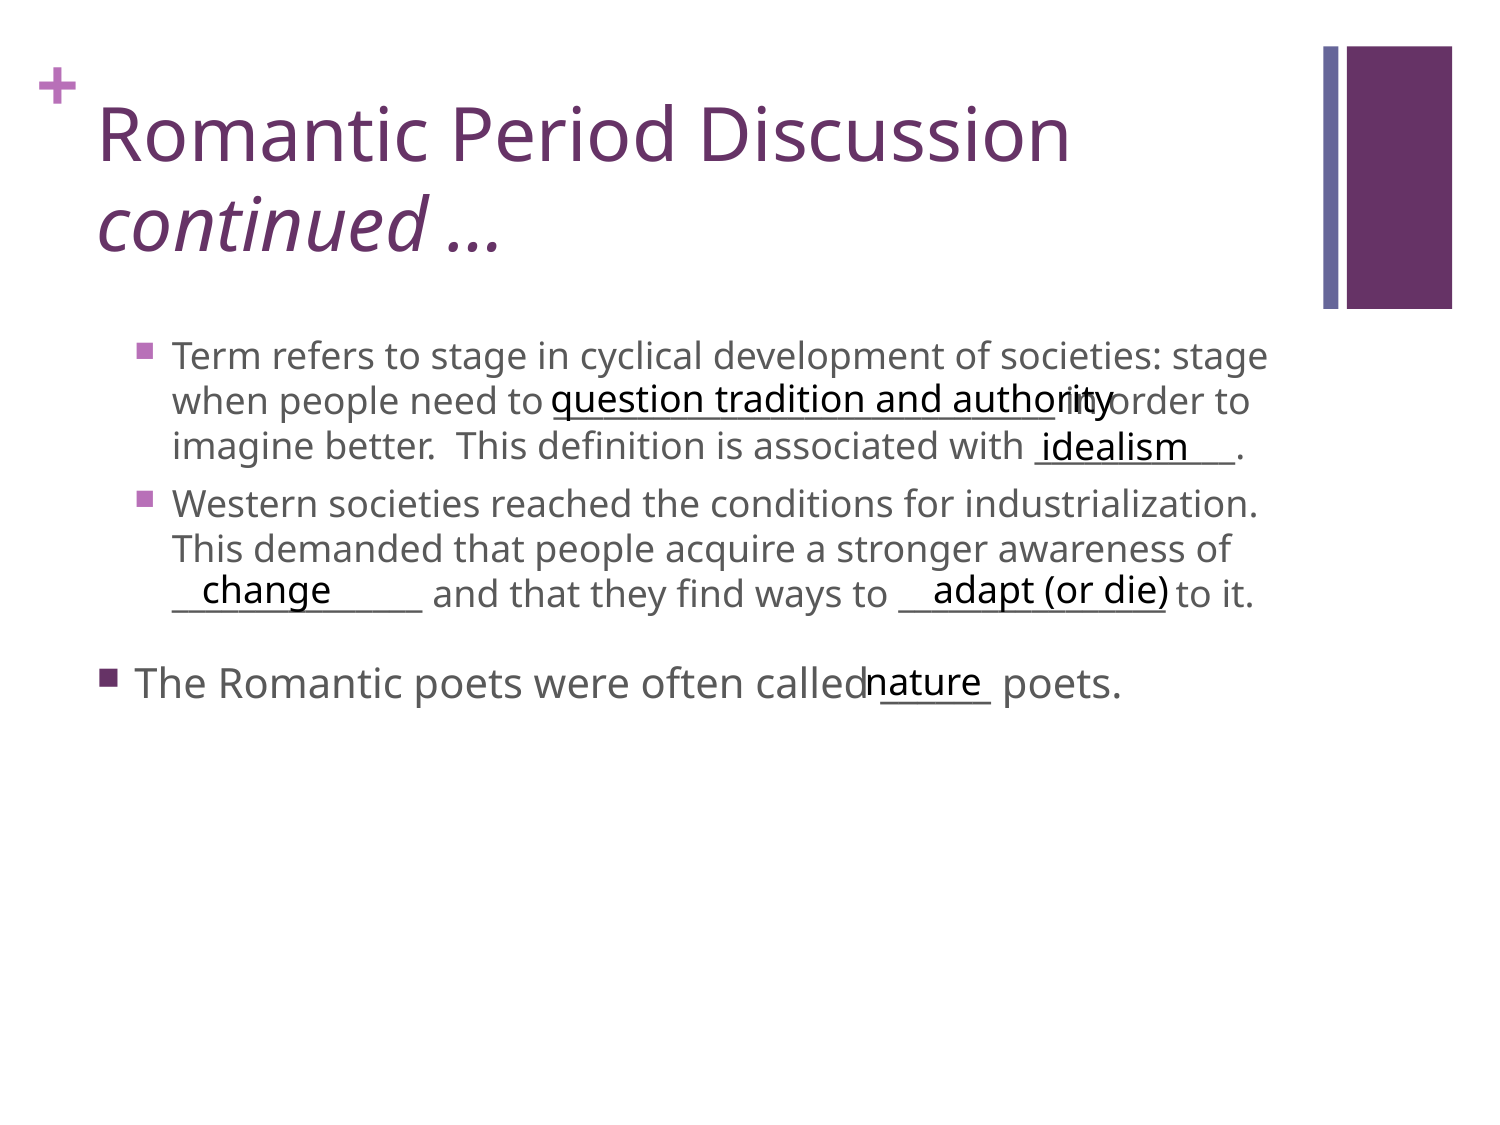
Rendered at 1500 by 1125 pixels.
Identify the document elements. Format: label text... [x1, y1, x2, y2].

text_box question tradition and authority [535, 367, 1229, 428]
text_box nature [850, 650, 1070, 711]
text_box idealism [1026, 415, 1431, 476]
text_box change [187, 559, 423, 619]
title Romantic Period Discussion continued … [81, 79, 1322, 263]
text_box adapt (or die) [918, 559, 1265, 619]
list Term refers to stage in cyclical development of societies: stage when people need to ______________________________ in order to imagine better. This definition is associated with ____________. Western societies reached the conditions for industrialization. This demanded that people acquire a stronger awareness of _______________ and that they find ways to ________________ to it. The Romantic poets were often called ______ poets. [81, 324, 1322, 1005]
